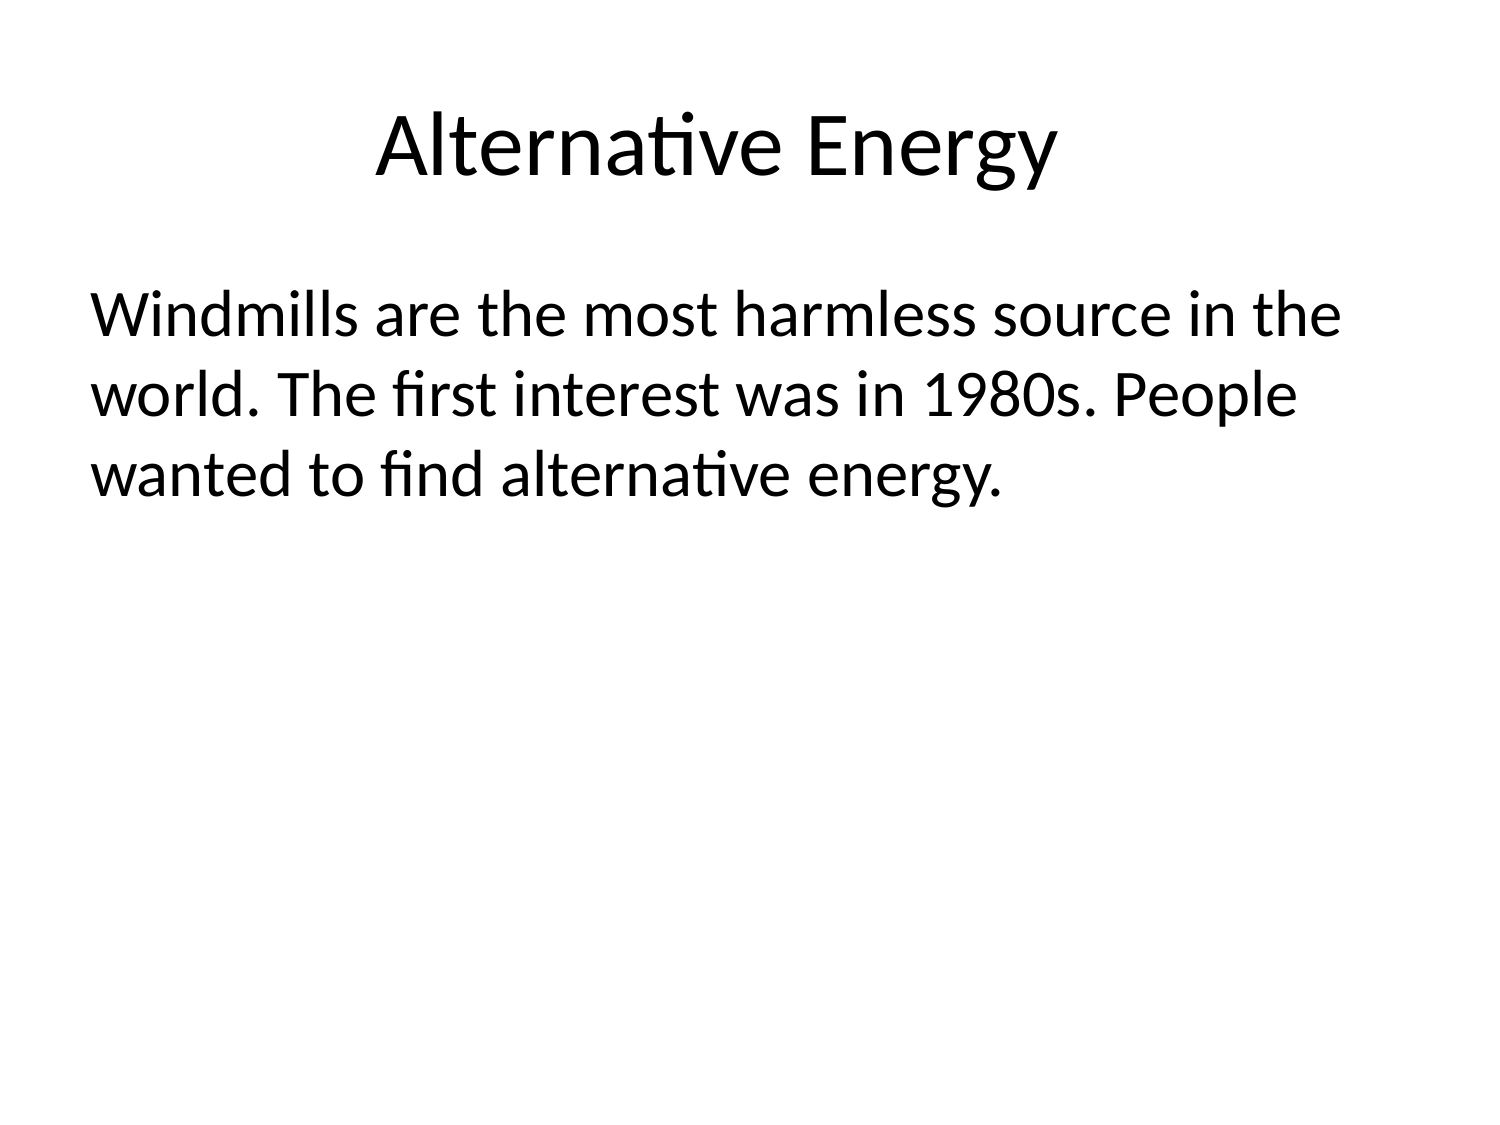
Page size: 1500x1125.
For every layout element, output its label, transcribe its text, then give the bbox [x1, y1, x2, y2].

list Windmills are the most harmless source in the world. The first interest was in 1980s. People wanted to find alternative energy. [75, 262, 1425, 1005]
title Alternative Energy [75, 45, 1425, 233]
